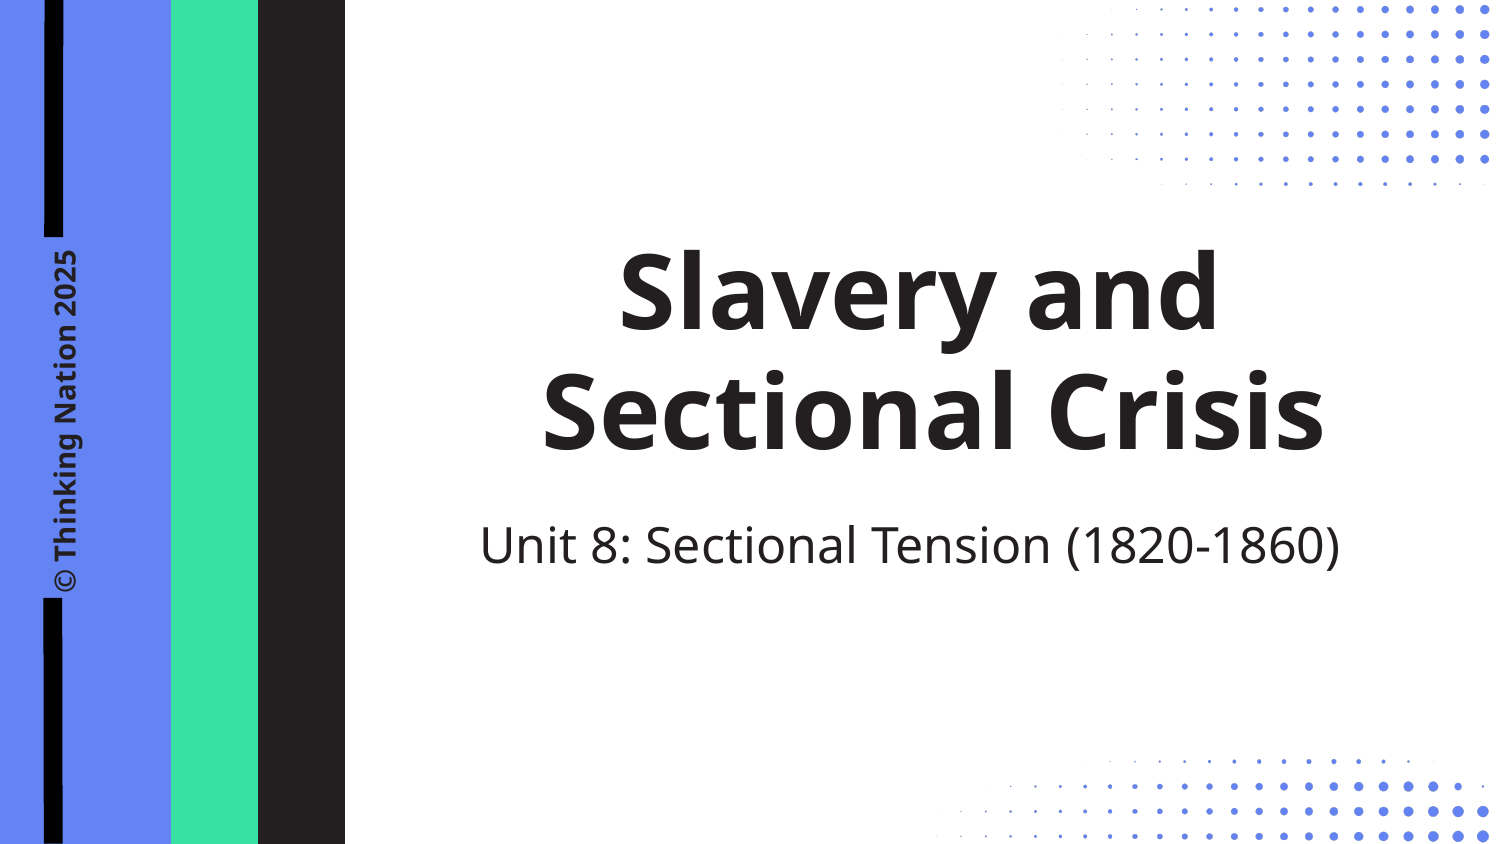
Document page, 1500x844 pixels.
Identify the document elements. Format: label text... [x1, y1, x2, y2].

text_box [911, 759, 1500, 844]
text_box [0, 0, 346, 844]
text_box [1037, 0, 1500, 186]
text_box Unit 8: Sectional Tension (1820-1860) [392, 513, 1428, 574]
text_box Slavery and Sectional Crisis [356, 233, 1500, 474]
